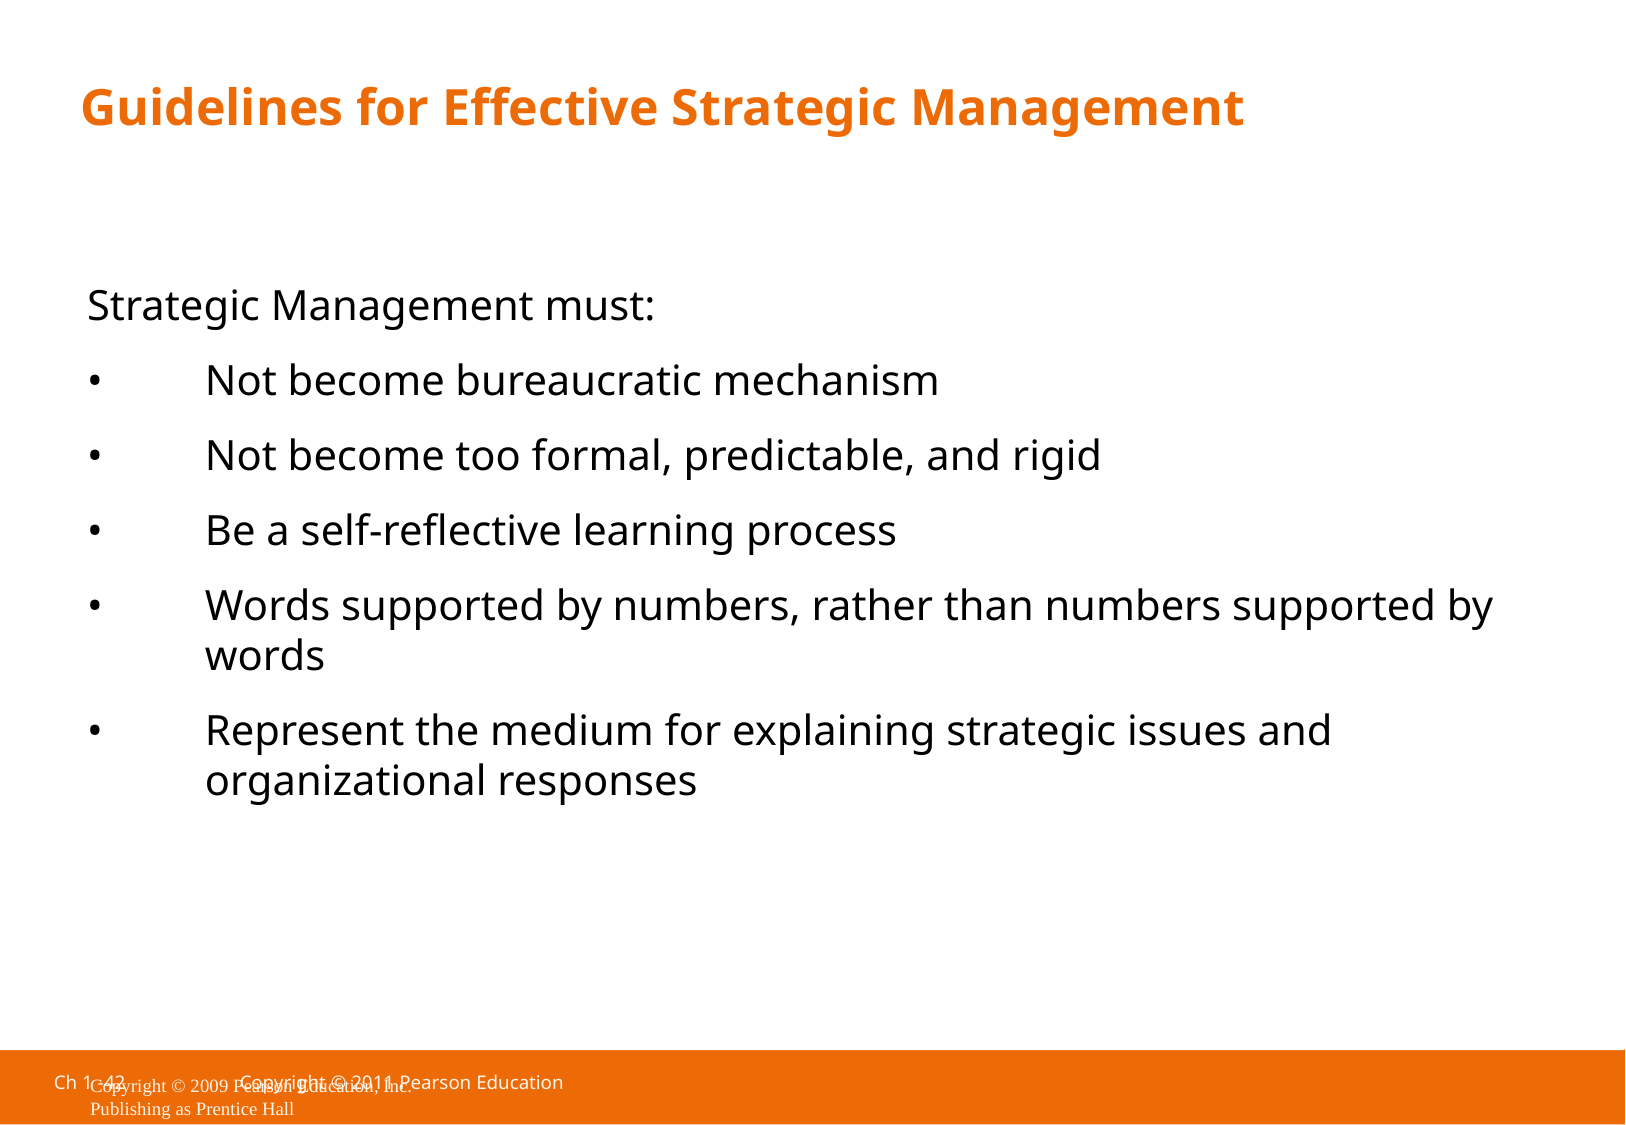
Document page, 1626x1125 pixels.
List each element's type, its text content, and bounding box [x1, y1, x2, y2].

text_box [0, 1050, 1625, 1125]
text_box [80, 278, 1582, 827]
text_box Copyright © 2011 Pearson Education [233, 1070, 699, 1093]
text_box Copyright © 2009 Pearson Education, Inc. Publishing as Prentice Hall [90, 1073, 980, 1119]
picture [1352, 1042, 1625, 1124]
text_box Ch 1 -42 [47, 1070, 167, 1093]
text_box Guidelines for Effective Strategic Management [74, 74, 1566, 136]
